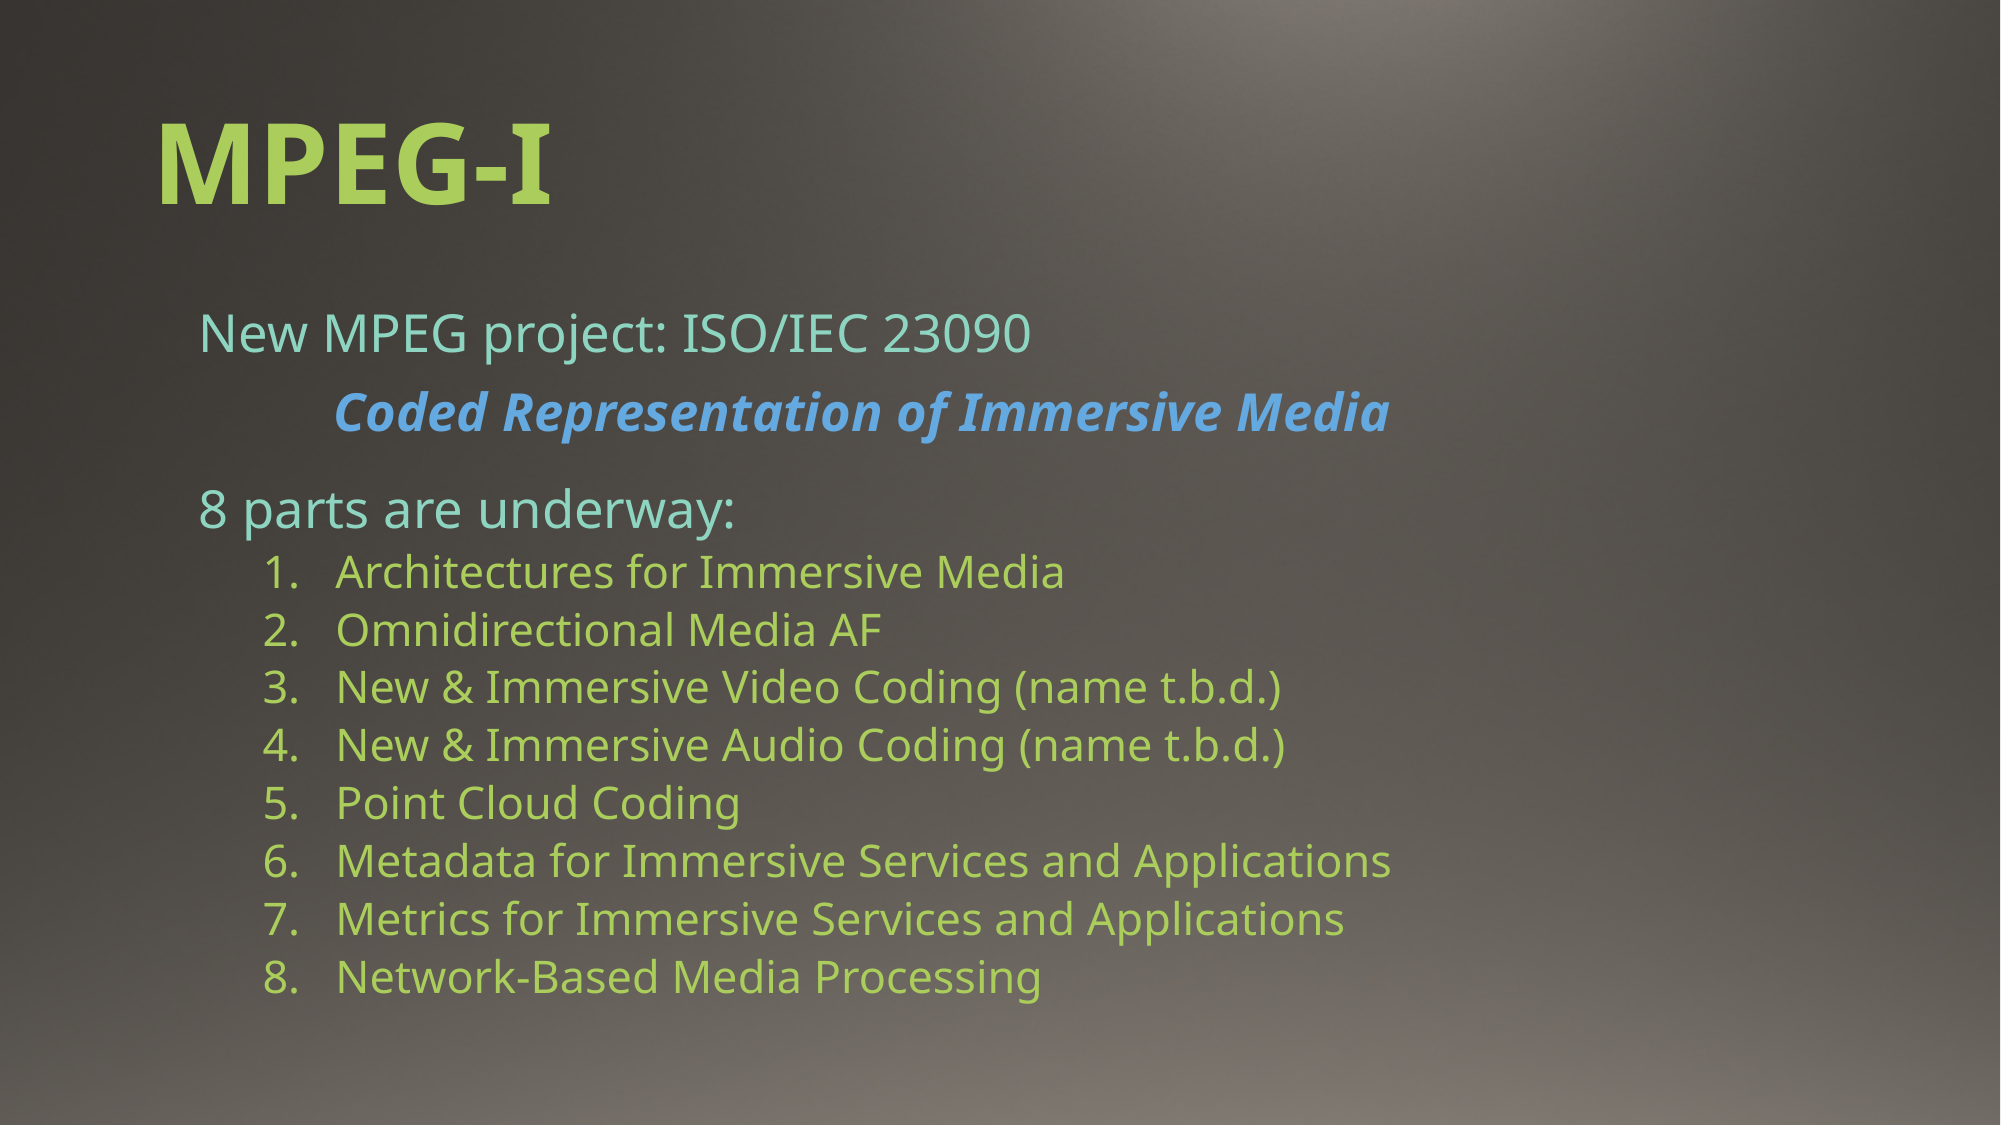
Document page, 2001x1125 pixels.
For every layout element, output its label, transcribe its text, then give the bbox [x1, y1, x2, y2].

picture [0, 0, 2001, 1125]
title MPEG-I [137, 59, 1863, 278]
list New MPEG project: ISO/IEC 23090 Coded Representation of Immersive Media 8 parts are underway: Architectures for Immersive Media Omnidirectional Media AF New & Immersive Video Coding (name t.b.d.) New & Immersive Audio Coding (name t.b.d.) Point Cloud Coding Metadata for Immersive Services and Applications Metrics for Immersive Services and Applications Network-Based Media Processing [183, 299, 1863, 1014]
